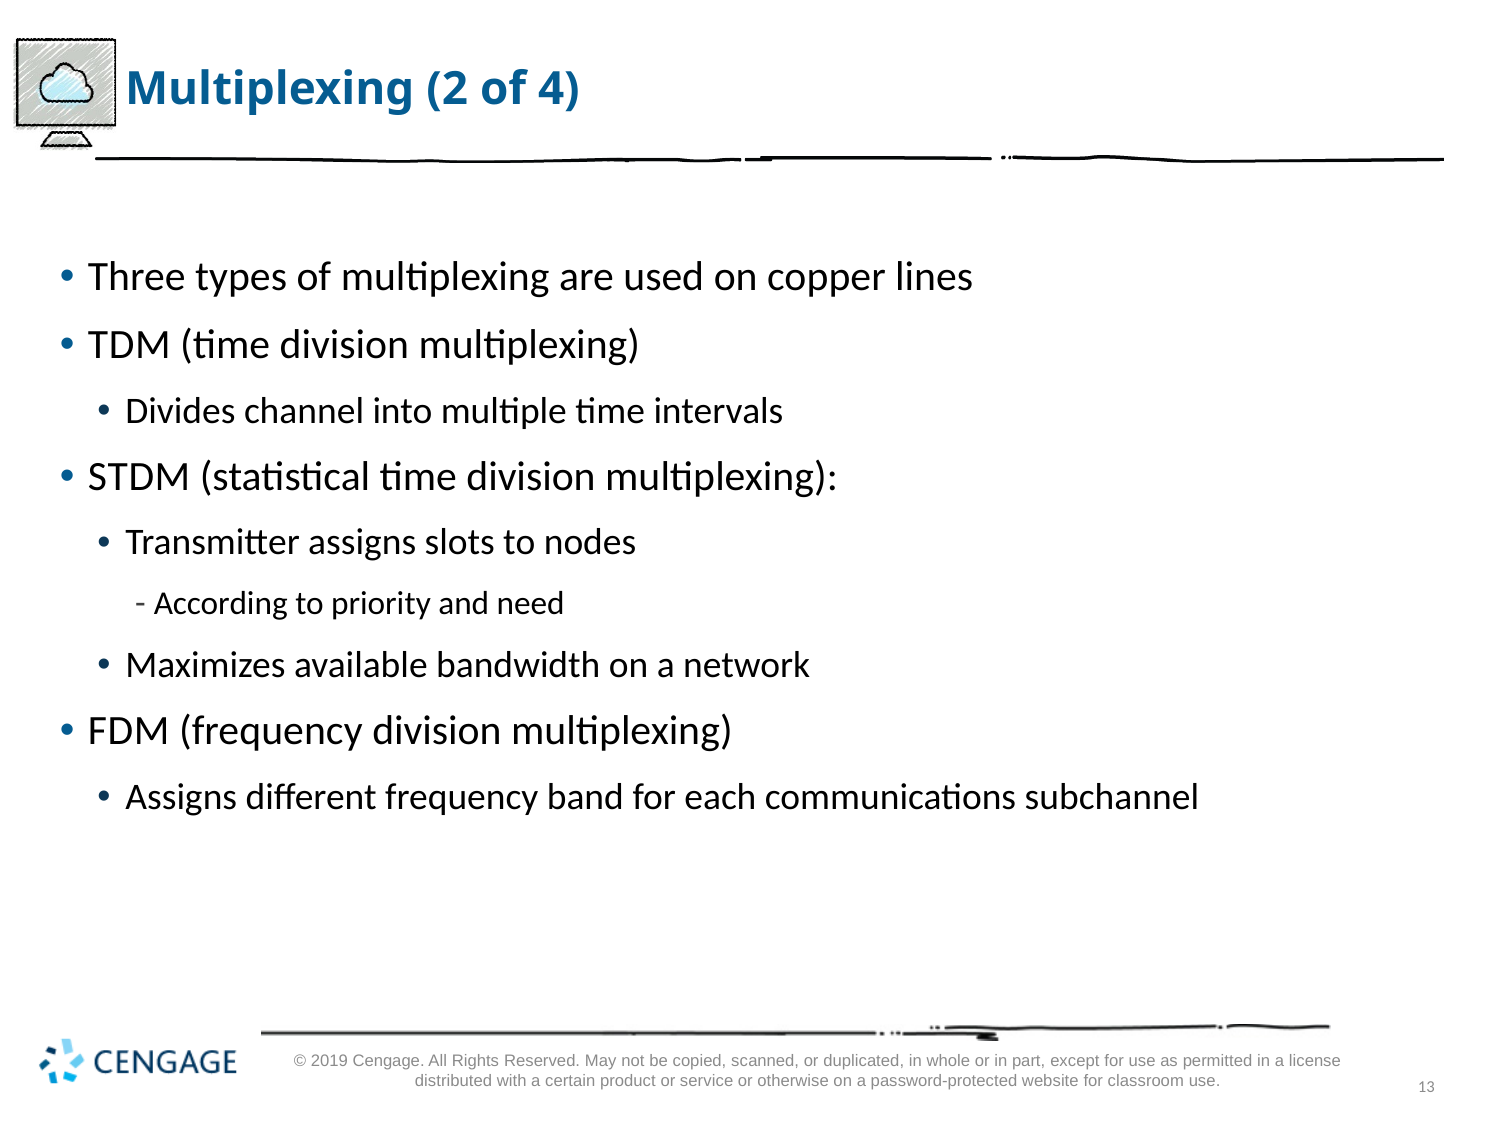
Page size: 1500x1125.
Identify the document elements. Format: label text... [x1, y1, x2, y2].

list Three types of multiplexing are used on copper lines T D M (time division multiplexing) Divides channel into multiple time intervals S T D M (statistical time division multiplexing): Transmitter assigns slots to nodes According to priority and need Maximizes available bandwidth on a network F D M (frequency division multiplexing) Assigns different frequency band for each communications subchannel [59, 252, 1441, 824]
picture [13, 36, 117, 151]
picture [19, 1025, 249, 1096]
title Multiplexing (2 of 4) [125, 66, 1442, 116]
footer © 2019 Cengage. All Rights Reserved. May not be copied, scanned, or duplicated, in whole or in part, except for use as permitted in a license distributed with a certain product or service or otherwise on a password-protected website for classroom use. [262, 1050, 1375, 1091]
picture [95, 155, 1444, 163]
picture [261, 1024, 1331, 1041]
